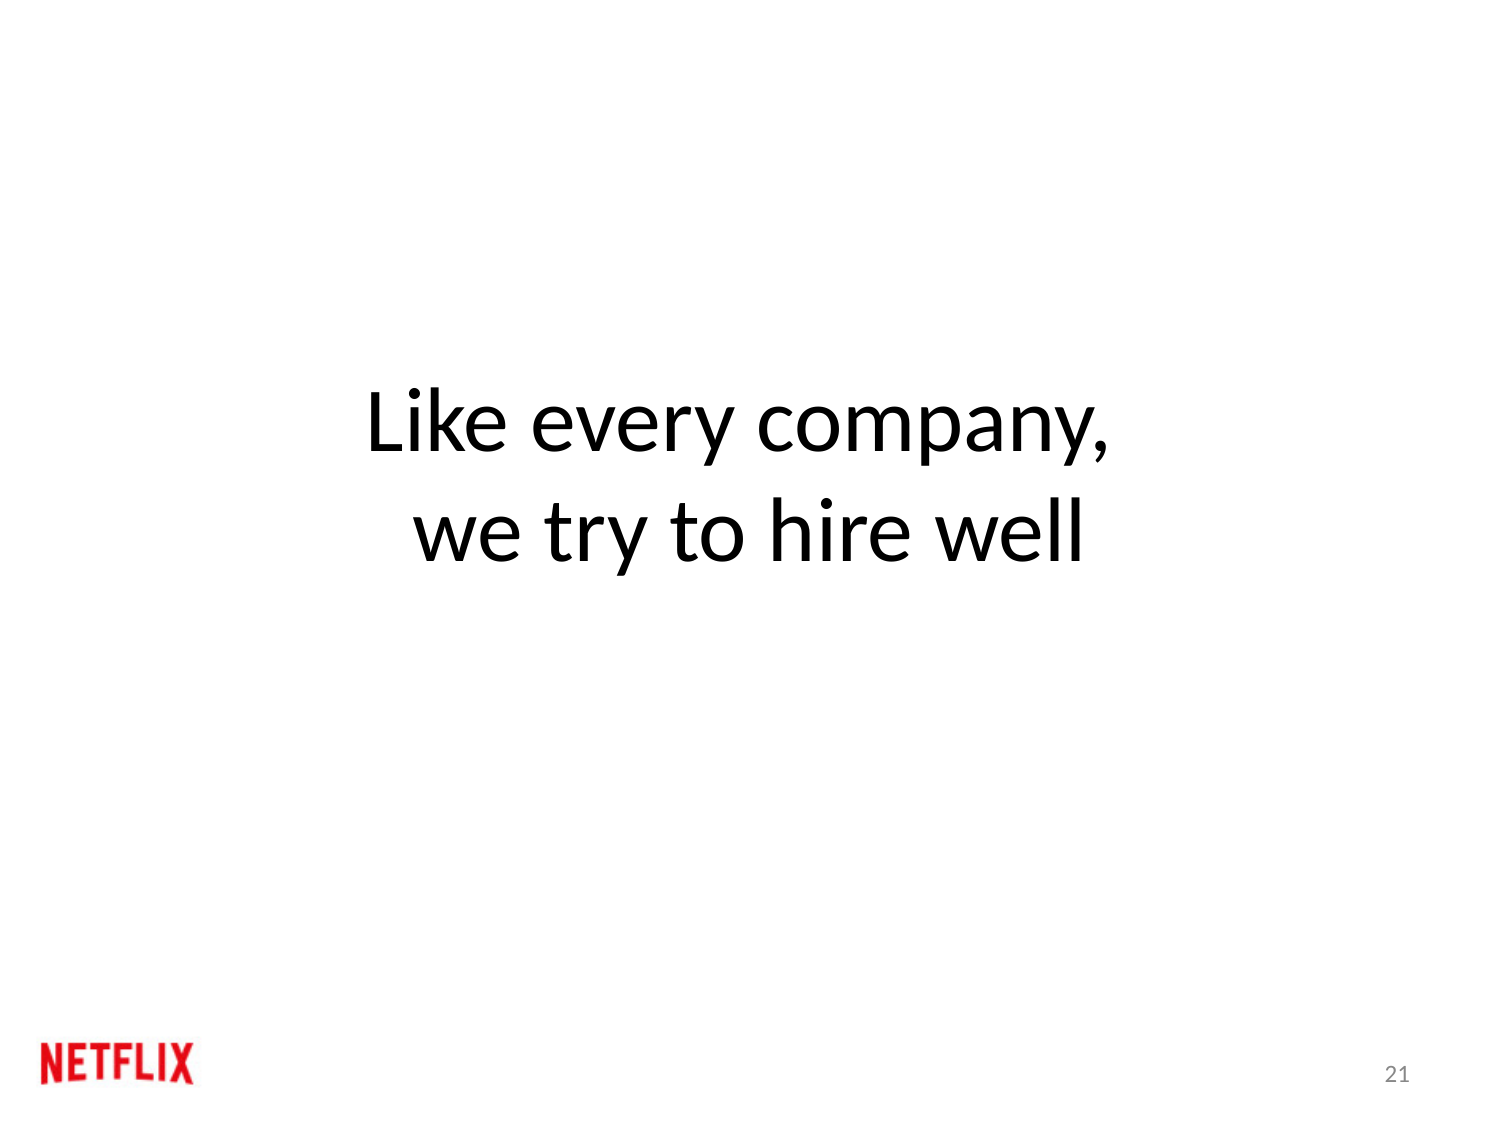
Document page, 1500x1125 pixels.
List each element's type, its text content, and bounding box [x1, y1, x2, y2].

title Like every company, we try to hire well [112, 349, 1388, 591]
slide_number ‹#› [1074, 1042, 1425, 1103]
picture [24, 1024, 211, 1104]
